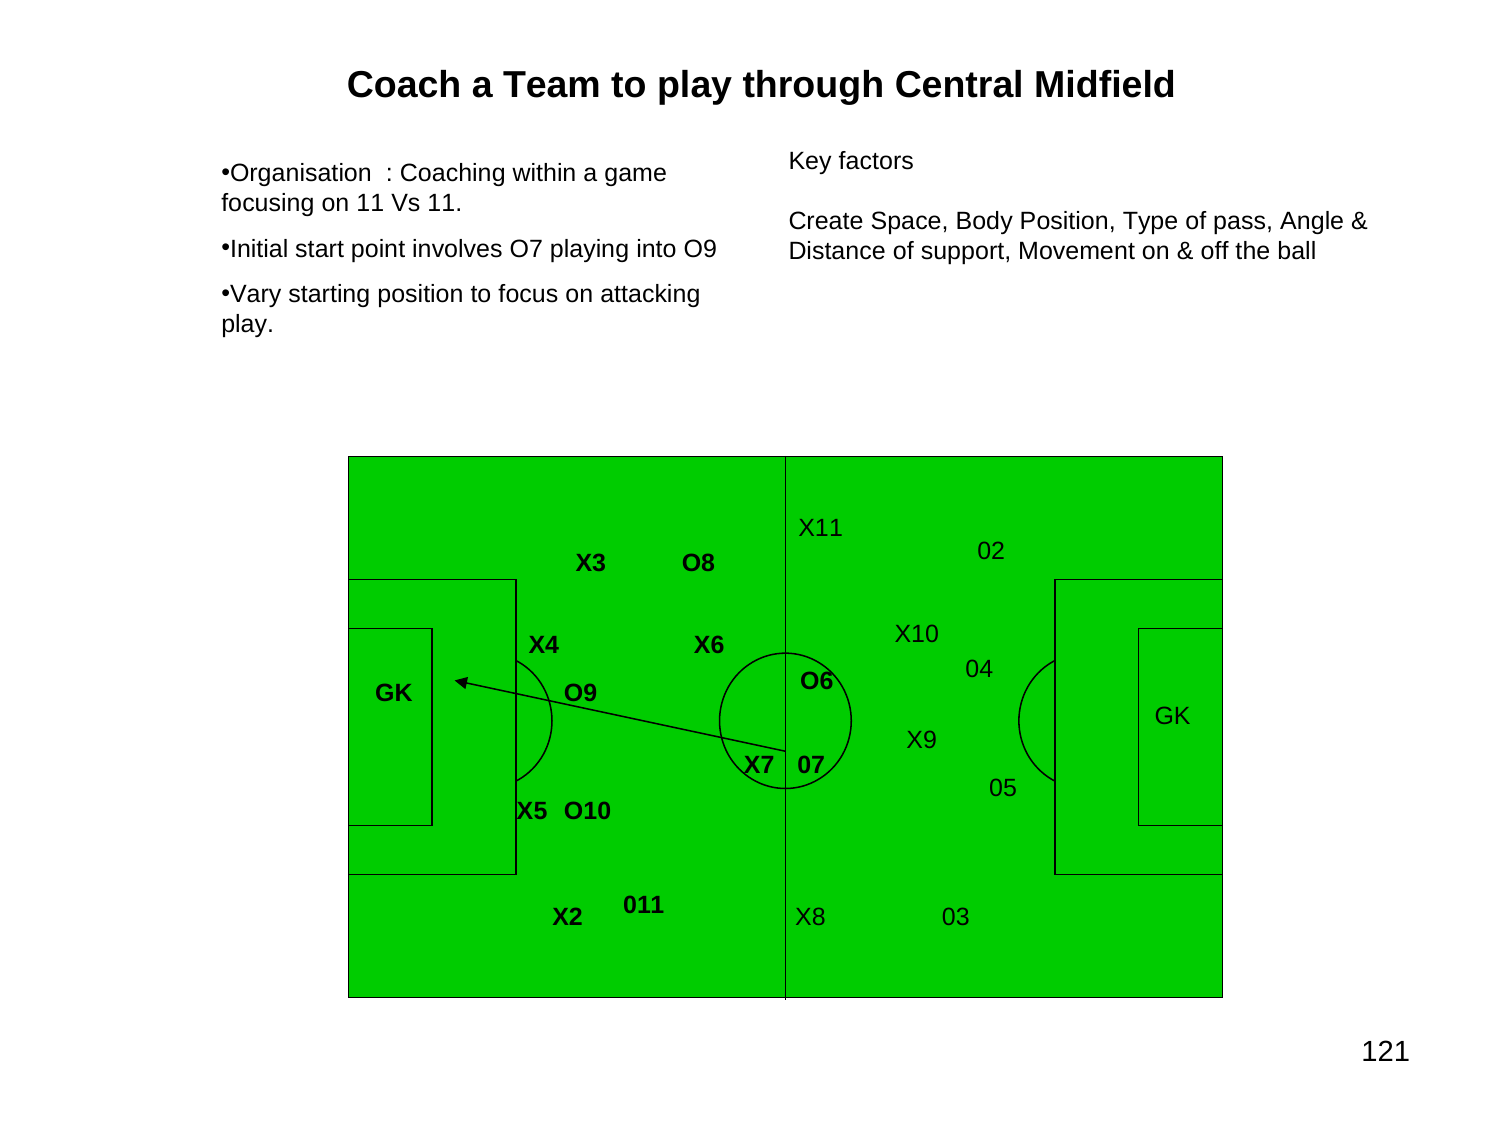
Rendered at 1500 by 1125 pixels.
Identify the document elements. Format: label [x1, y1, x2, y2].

text_box [206, 0, 1388, 1000]
text_box [1074, 1024, 1425, 1103]
